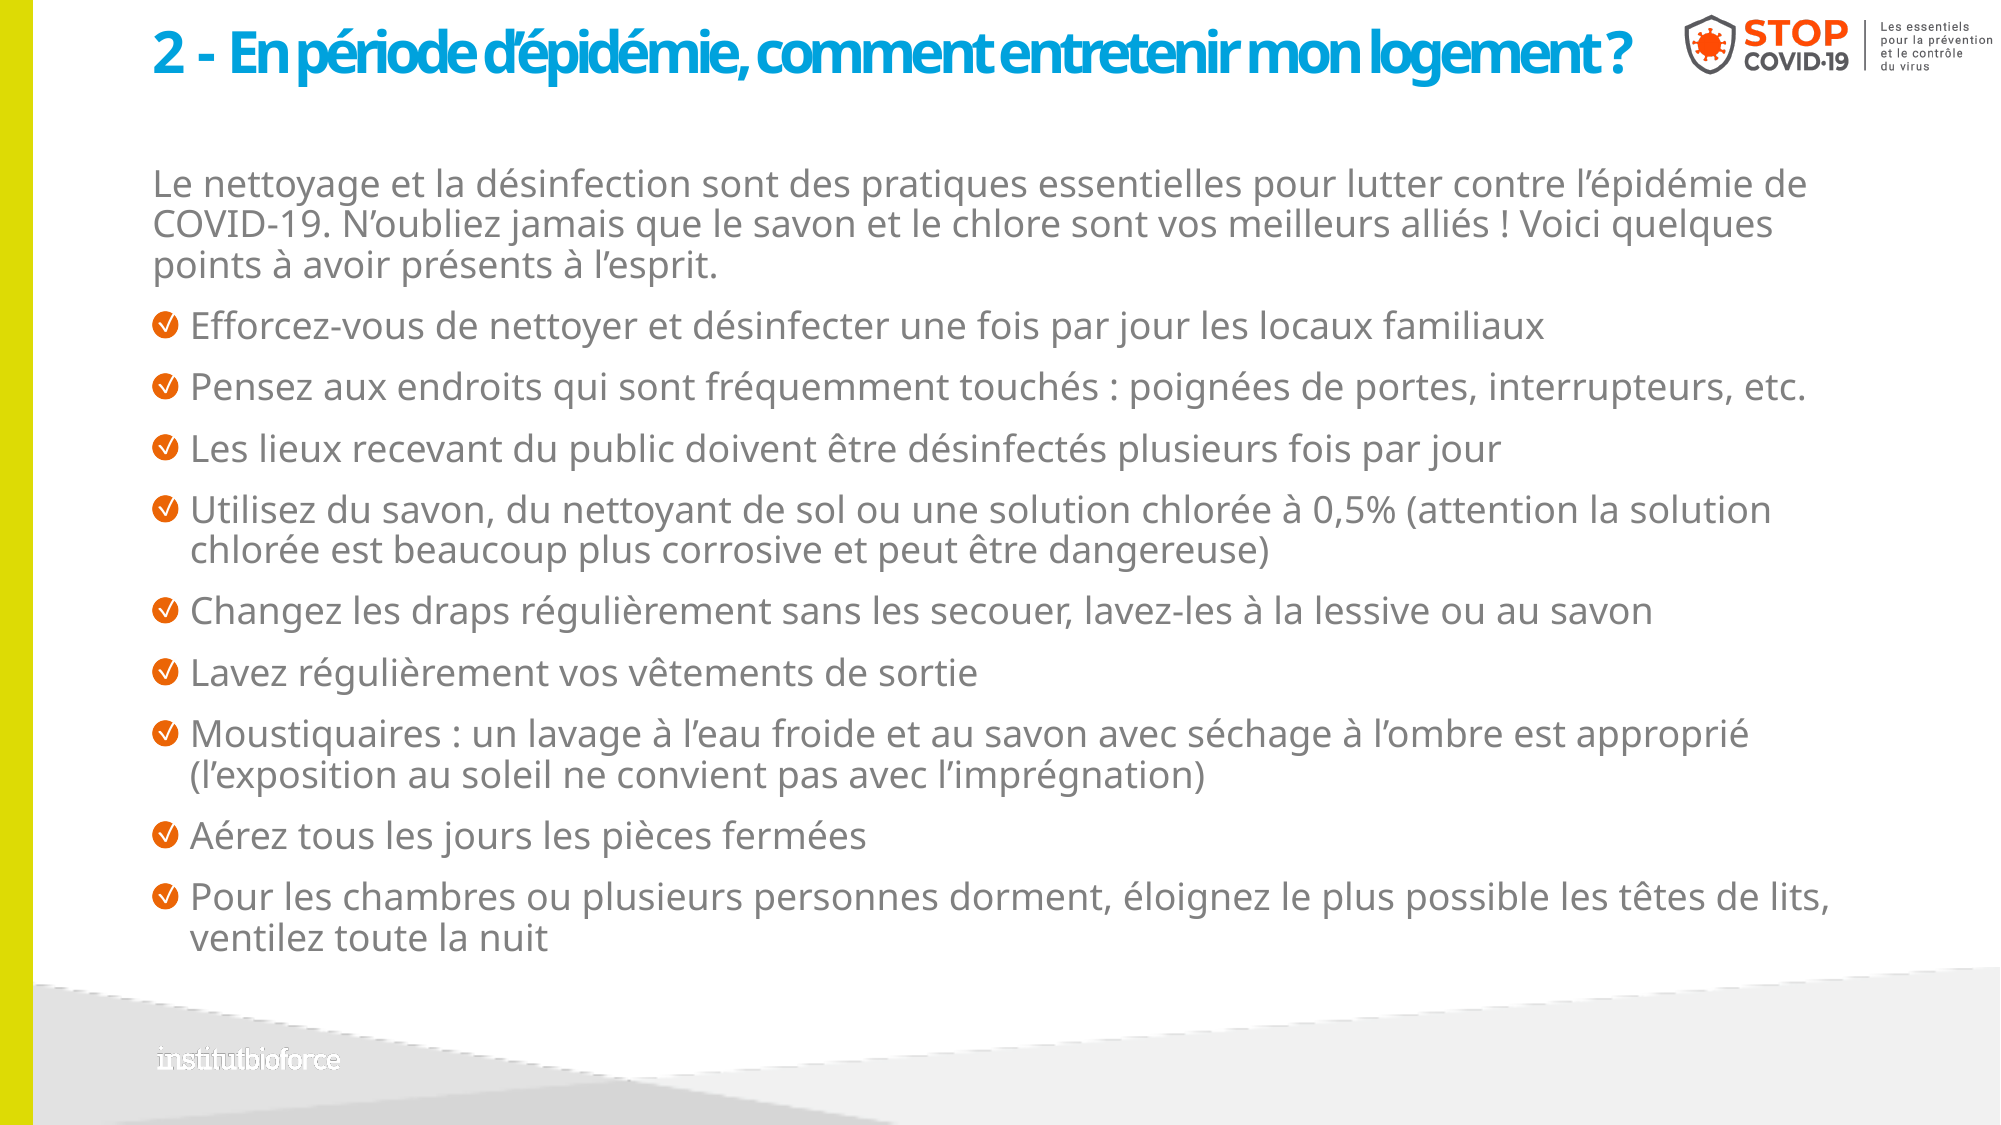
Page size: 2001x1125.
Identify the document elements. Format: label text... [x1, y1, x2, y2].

picture [152, 311, 179, 339]
picture [152, 720, 179, 747]
picture [1678, 0, 2000, 87]
picture [152, 434, 179, 461]
title 2 - En période d’épidémie, comment entretenir mon logement ? [137, 16, 1863, 123]
picture [0, 0, 2000, 1125]
picture [152, 658, 179, 686]
picture [152, 373, 179, 400]
list Le nettoyage et la désinfection sont des pratiques essentielles pour lutter contre l’épidémie de COVID-19. N’oubliez jamais que le savon et le chlore sont vos meilleurs alliés ! Voici quelques points à avoir présents à l’esprit. Efforcez-vous de nettoyer et désinfecter une fois par jour les locaux familiaux Pensez aux endroits qui sont fréquemment touchés : poignées de portes, interrupteurs, etc. Les lieux recevant du public doivent être désinfectés plusieurs fois par jour Utilisez du savon, du nettoyant de sol ou une solution chlorée à 0,5% (attention la solution chlorée est beaucoup plus corrosive et peut être dangereuse) Changez les draps régulièrement sans les secouer, lavez-les à la lessive ou au savon Lavez régulièrement vos vêtements de sortie Moustiquaires : un lavage à l’eau froide et au savon avec séchage à l’ombre est approprié (l’exposition au soleil ne convient pas avec l’imprégnation) Aérez tous les jours les pièces fermées Pour les chambres ou plusieurs personnes dorment, éloignez le plus possible les têtes de lits, ventilez toute la nuit [137, 157, 1863, 851]
picture [152, 883, 179, 910]
picture [152, 821, 179, 849]
picture [152, 597, 179, 624]
picture [152, 495, 179, 523]
